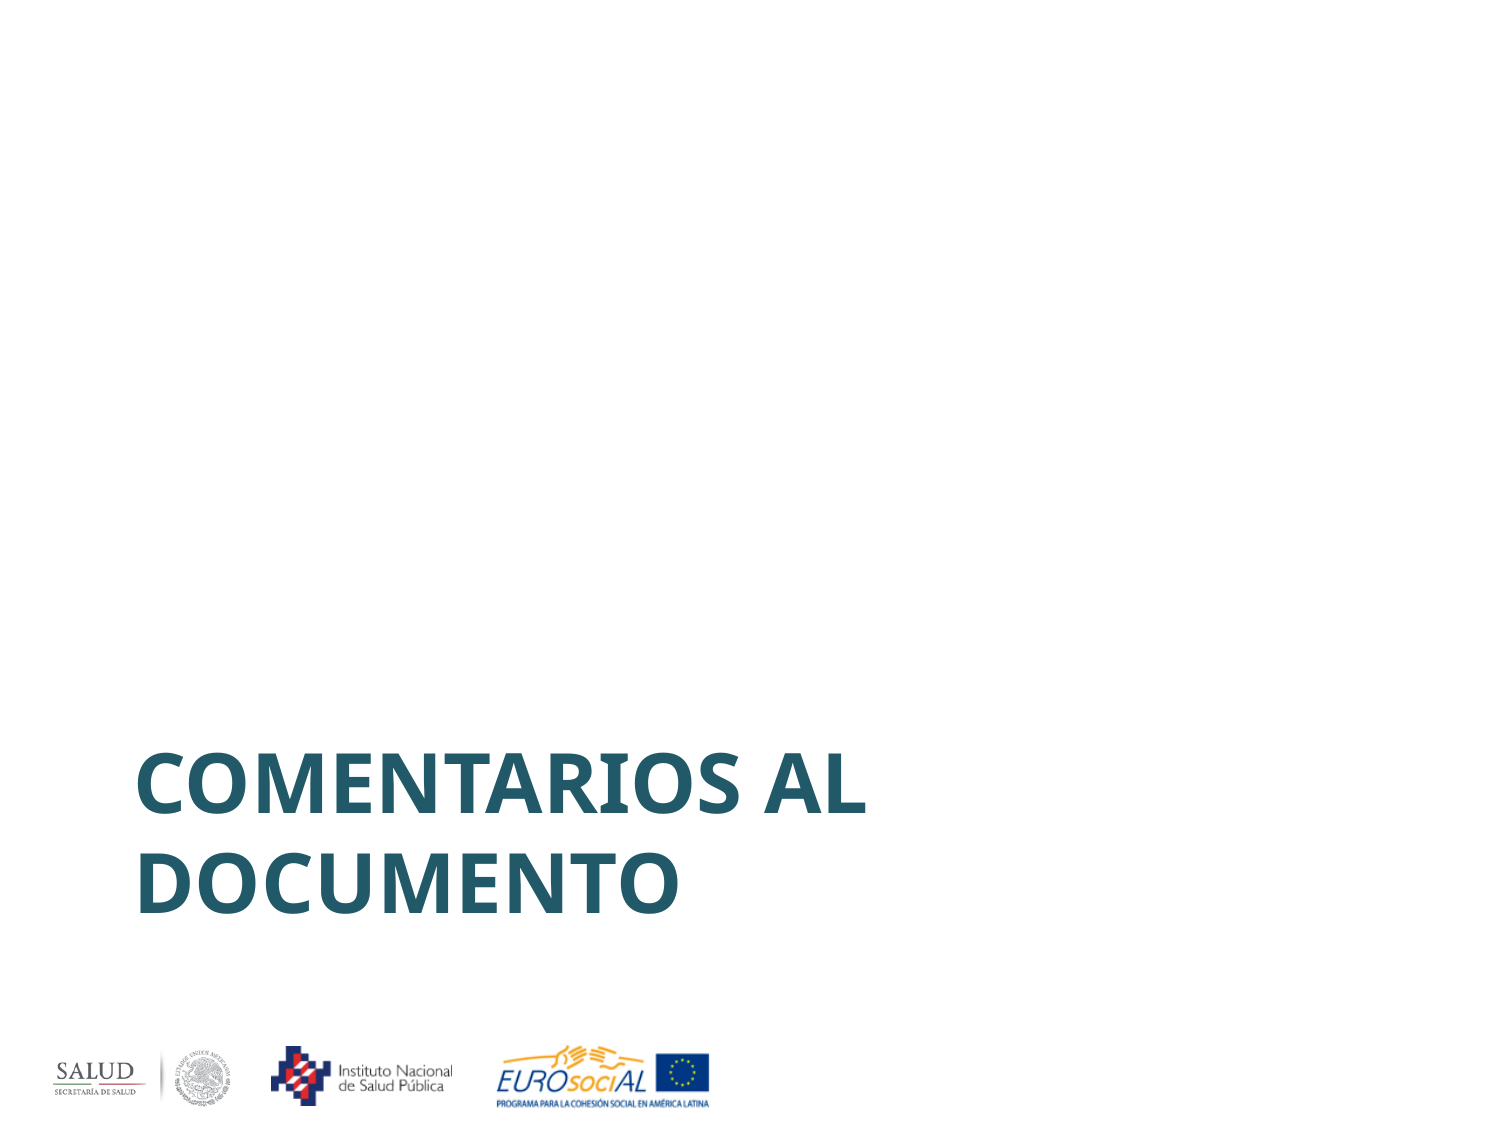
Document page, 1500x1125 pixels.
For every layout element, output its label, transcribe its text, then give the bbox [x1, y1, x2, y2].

picture [490, 1037, 715, 1116]
title Comentarios al documento [118, 722, 1394, 947]
picture [53, 1041, 231, 1112]
picture [271, 1046, 452, 1106]
